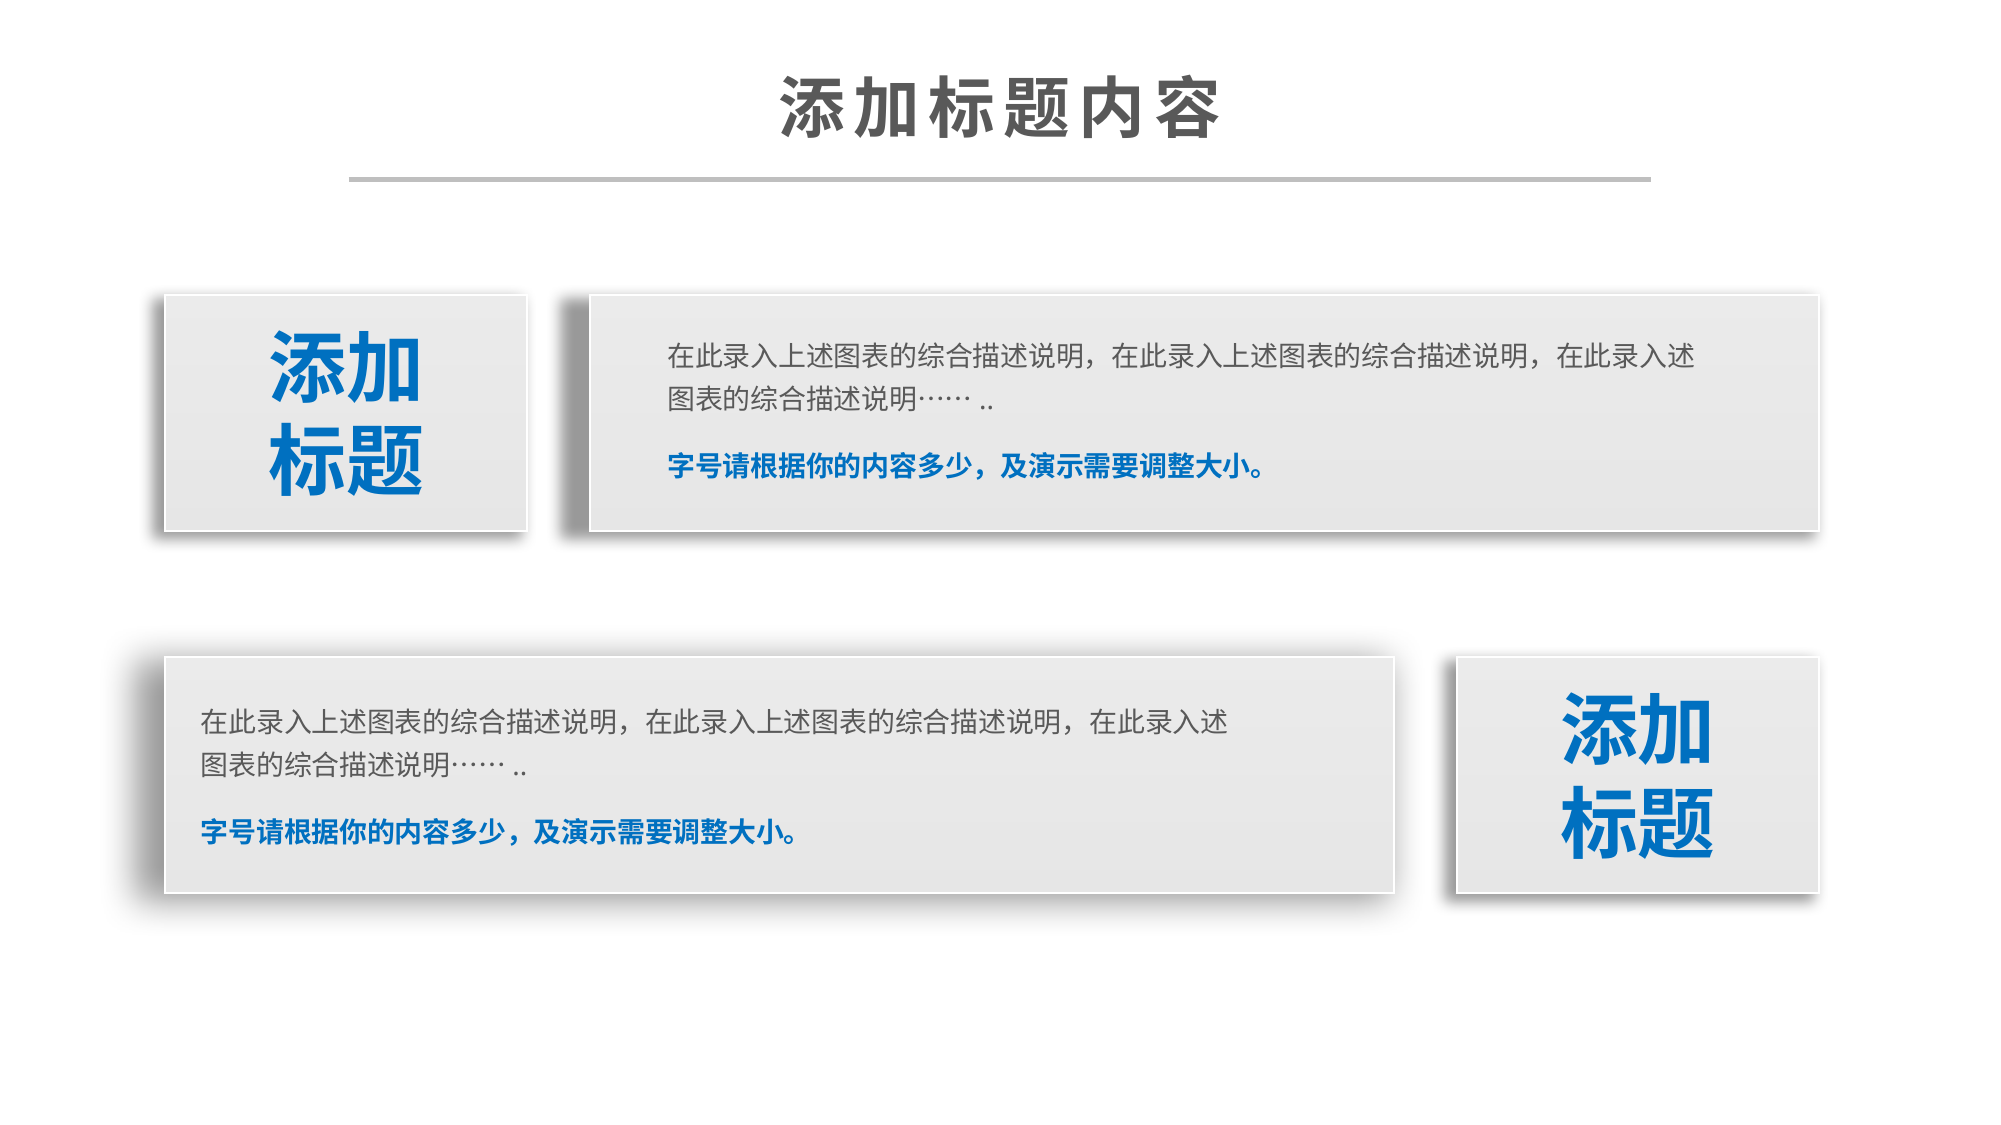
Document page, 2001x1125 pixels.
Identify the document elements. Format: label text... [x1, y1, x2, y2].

text_box [589, 294, 1820, 532]
text_box [164, 656, 1395, 894]
text_box 在此录入上述图表的综合描述说明，在此录入上述图表的综合描述说明，在此录入述 图表的综合描述说明…….. 字号请根据你的内容多少，及演示需要调整大小。 [200, 694, 1288, 848]
text_box 在此录入上述图表的综合描述说明，在此录入上述图表的综合描述说明，在此录入述 图表的综合描述说明…….. 字号请根据你的内容多少，及演示需要调整大小。 [667, 328, 1707, 483]
text_box [164, 294, 528, 532]
text_box 添加标题 [1542, 680, 1734, 868]
text_box [1456, 656, 1820, 894]
text_box 添加标题 [250, 318, 442, 506]
